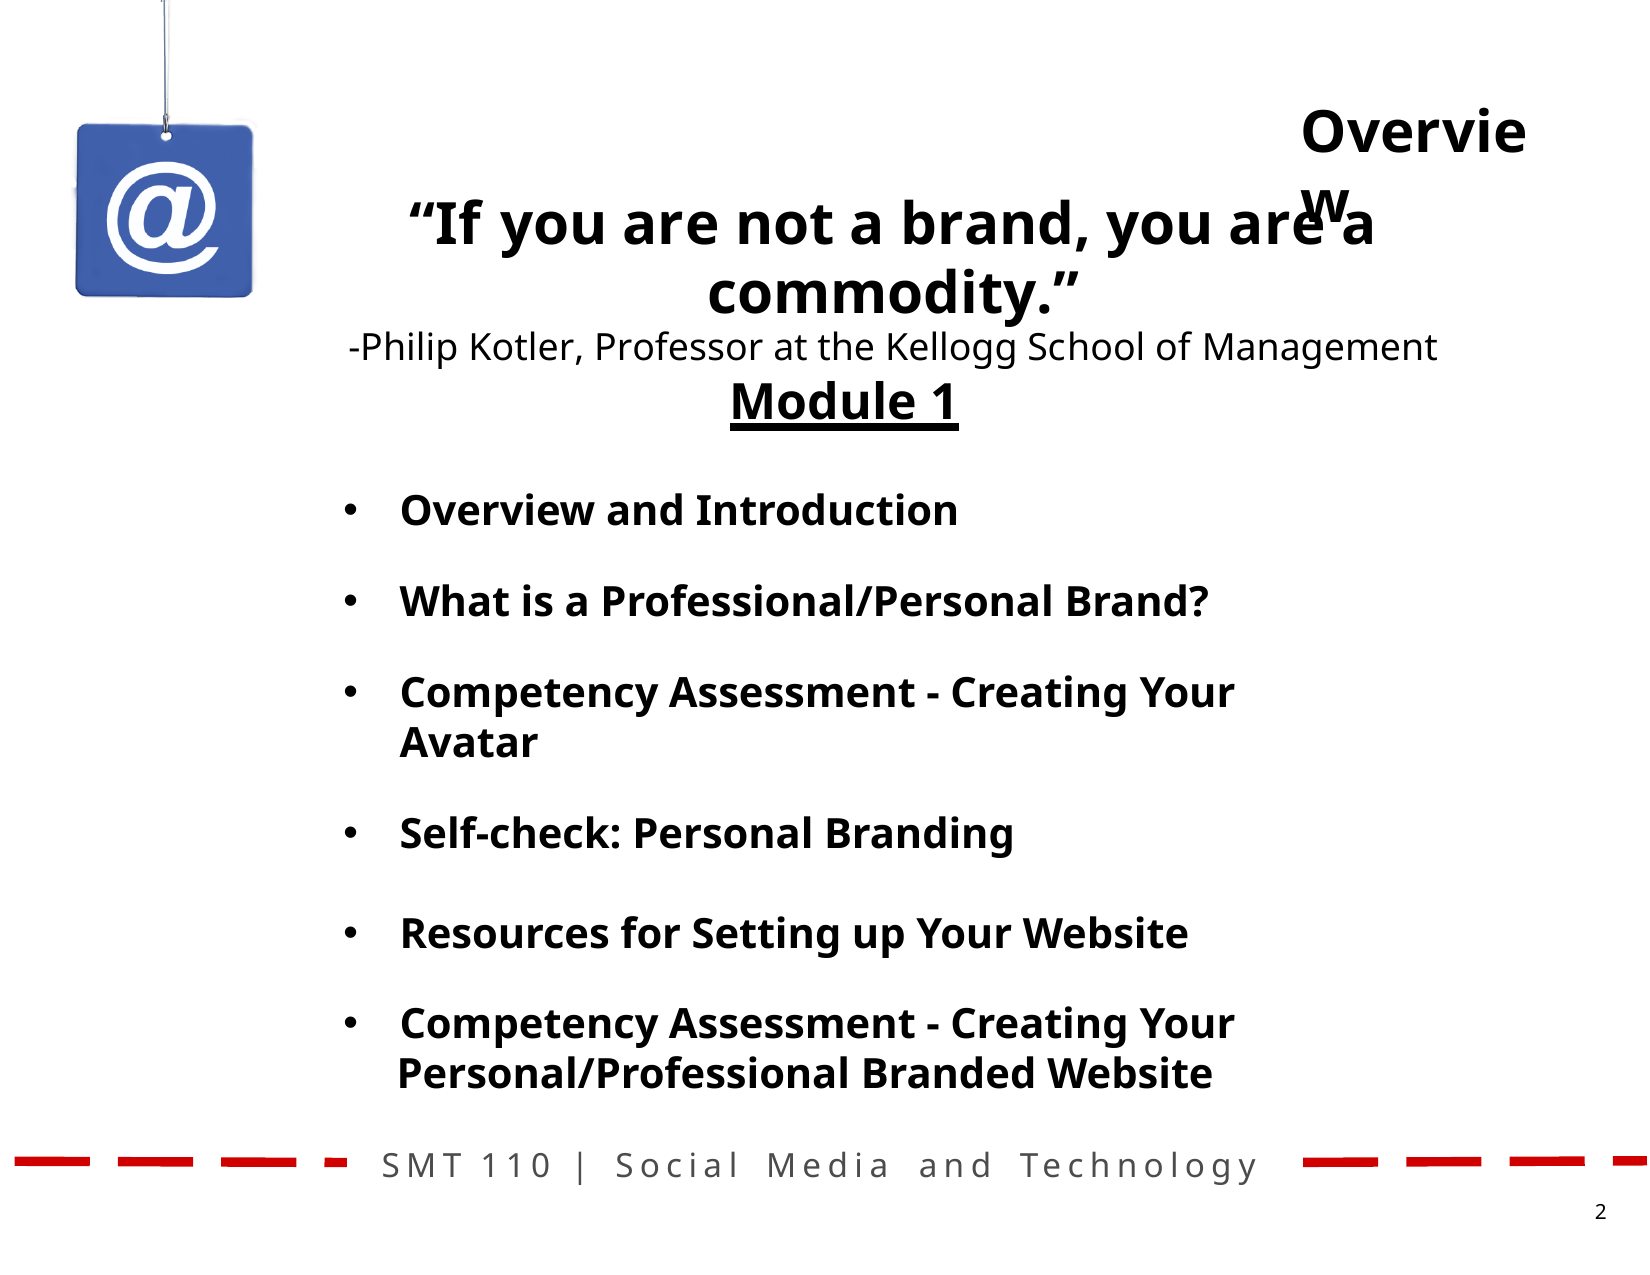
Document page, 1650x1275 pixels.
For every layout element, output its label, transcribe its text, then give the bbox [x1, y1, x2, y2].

text_box [37, 2, 277, 314]
slide_number 2 [1579, 1198, 1611, 1275]
footer SMT 110 | Social Media and Technology [379, 1144, 1274, 1275]
text_box Module 1 Overview and Introduction What is a Professional/Personal Brand? Competency Assessment - Creating Your Avatar Self-check: Personal Branding Resources for Setting up Your Website Competency Assessment - Creating Your Personal/Professional Branded Website [341, 369, 1399, 1097]
text_box “If you are not a brand, you are a commodity.” -Philip Kotler, Professor at the Kellogg School of Management [316, 188, 1470, 368]
title Overview [1298, 94, 1544, 308]
picture [71, 0, 258, 299]
